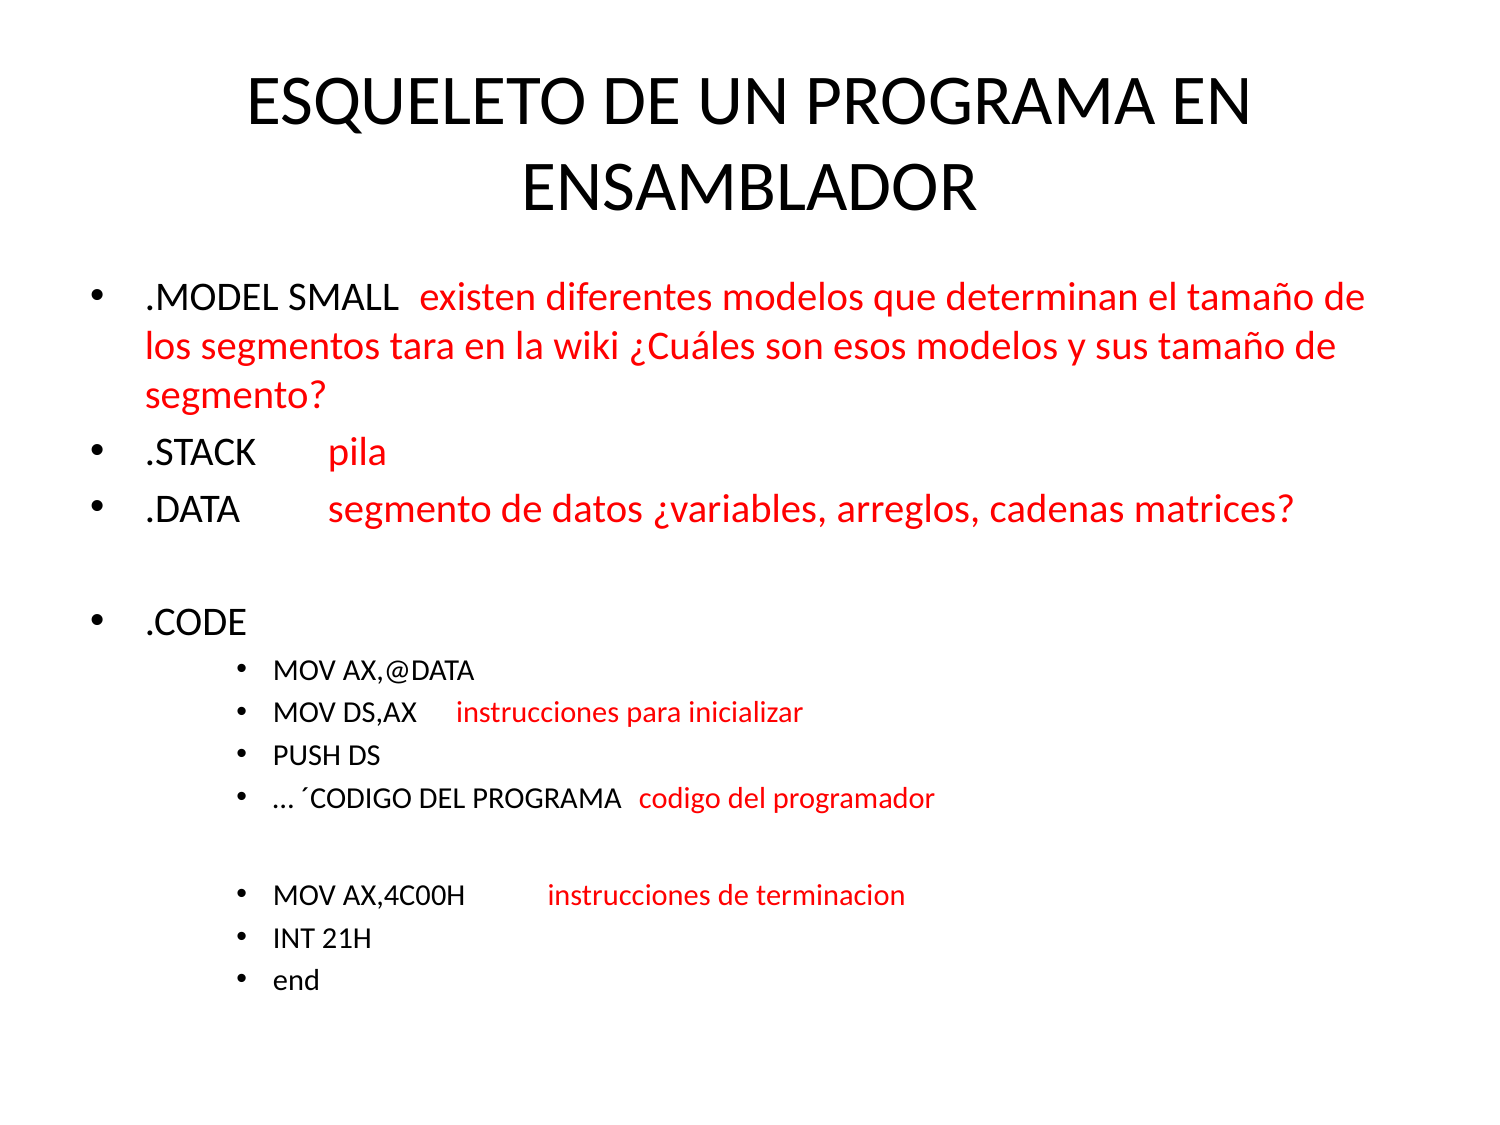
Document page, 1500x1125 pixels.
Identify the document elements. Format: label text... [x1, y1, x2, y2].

list .MODEL SMALL existen diferentes modelos que determinan el tamaño de los segmentos tara en la wiki ¿Cuáles son esos modelos y sus tamaño de segmento? .STACK pila .DATA segmento de datos ¿variables, arreglos, cadenas matrices? .CODE MOV AX,@DATA MOV DS,AX instrucciones para inicializar PUSH DS … ´CODIGO DEL PROGRAMA codigo del programador MOV AX,4C00H instrucciones de terminacion INT 21H end [75, 262, 1425, 1005]
title ESQUELETO DE UN PROGRAMA EN ENSAMBLADOR [75, 45, 1425, 233]
